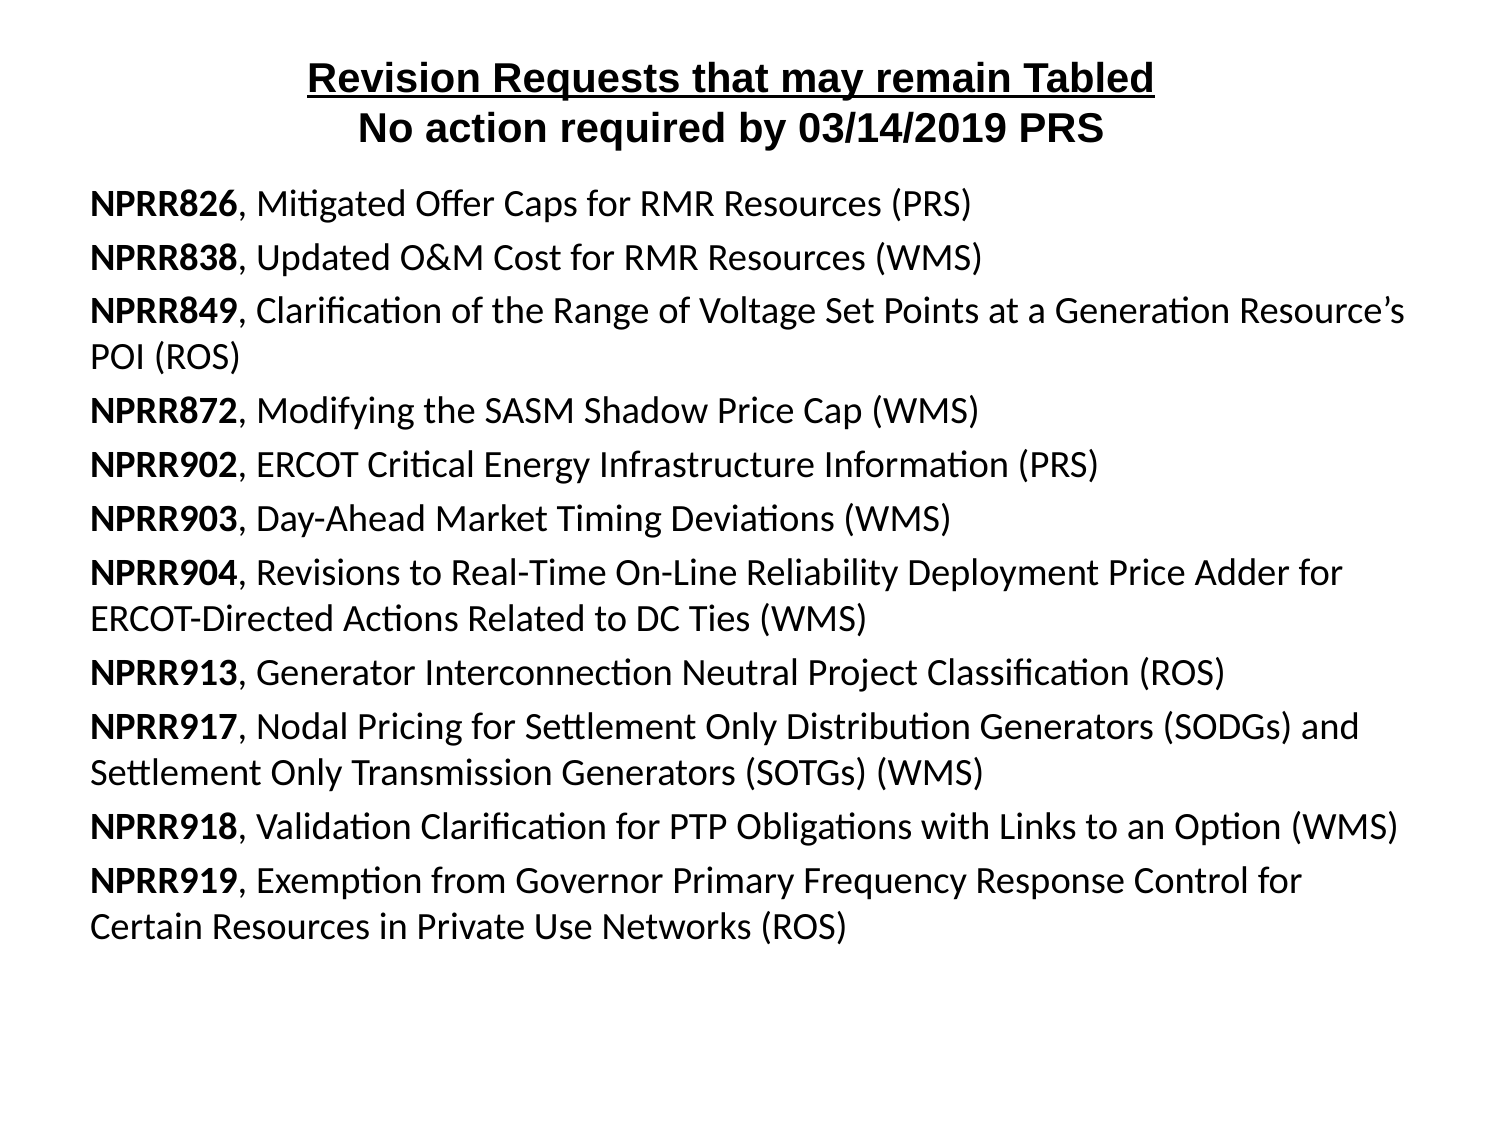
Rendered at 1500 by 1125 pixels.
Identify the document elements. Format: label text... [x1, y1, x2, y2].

subtitle NPRR826, Mitigated Offer Caps for RMR Resources (PRS) NPRR838, Updated O&M Cost for RMR Resources (WMS) NPRR849, Clarification of the Range of Voltage Set Points at a Generation Resource’s POI (ROS) NPRR872, Modifying the SASM Shadow Price Cap (WMS) NPRR902, ERCOT Critical Energy Infrastructure Information (PRS) NPRR903, Day-Ahead Market Timing Deviations (WMS) NPRR904, Revisions to Real-Time On-Line Reliability Deployment Price Adder for ERCOT-Directed Actions Related to DC Ties (WMS) NPRR913, Generator Interconnection Neutral Project Classification (ROS) NPRR917, Nodal Pricing for Settlement Only Distribution Generators (SODGs) and Settlement Only Transmission Generators (SOTGs) (WMS) NPRR918, Validation Clarification for PTP Obligations with Links to an Option (WMS) NPRR919, Exemption from Governor Primary Frequency Response Control for Certain Resources in Private Use Networks (ROS) [75, 149, 1438, 1063]
title Revision Requests that may remain Tabled No action required by 03/14/2019 PRS [75, 62, 1388, 149]
